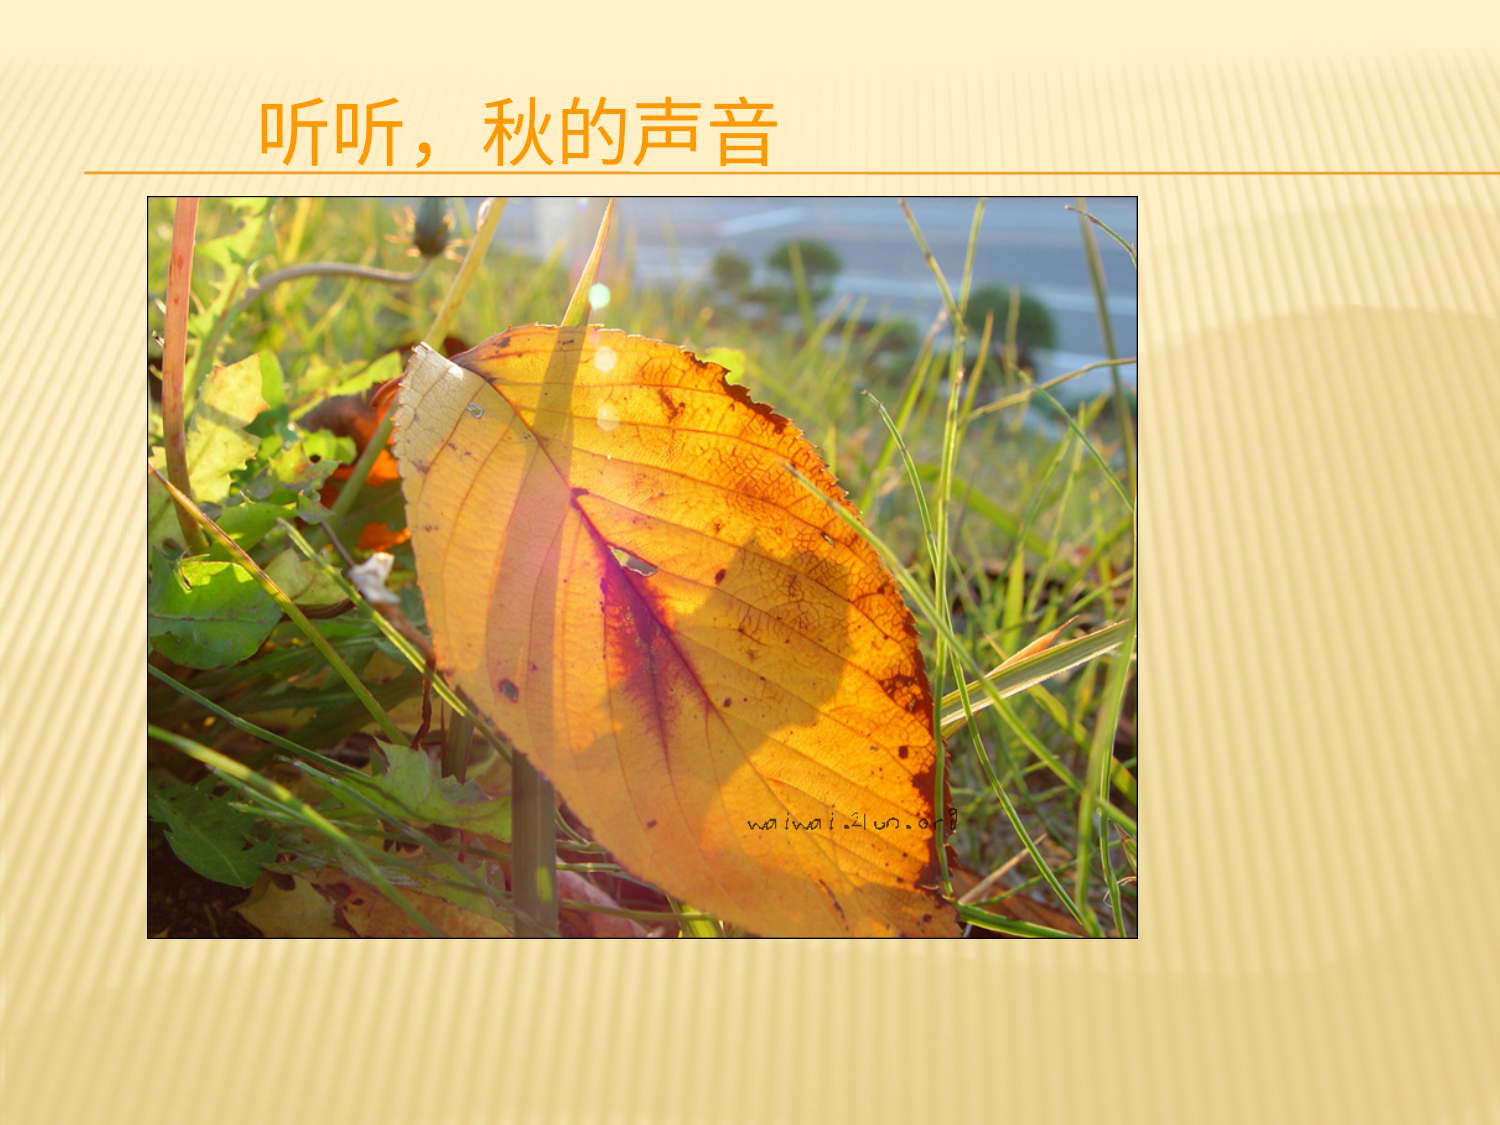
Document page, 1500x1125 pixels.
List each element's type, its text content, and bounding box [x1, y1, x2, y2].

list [147, 195, 1138, 940]
text_box 听听，秋的声音 [242, 78, 1049, 183]
